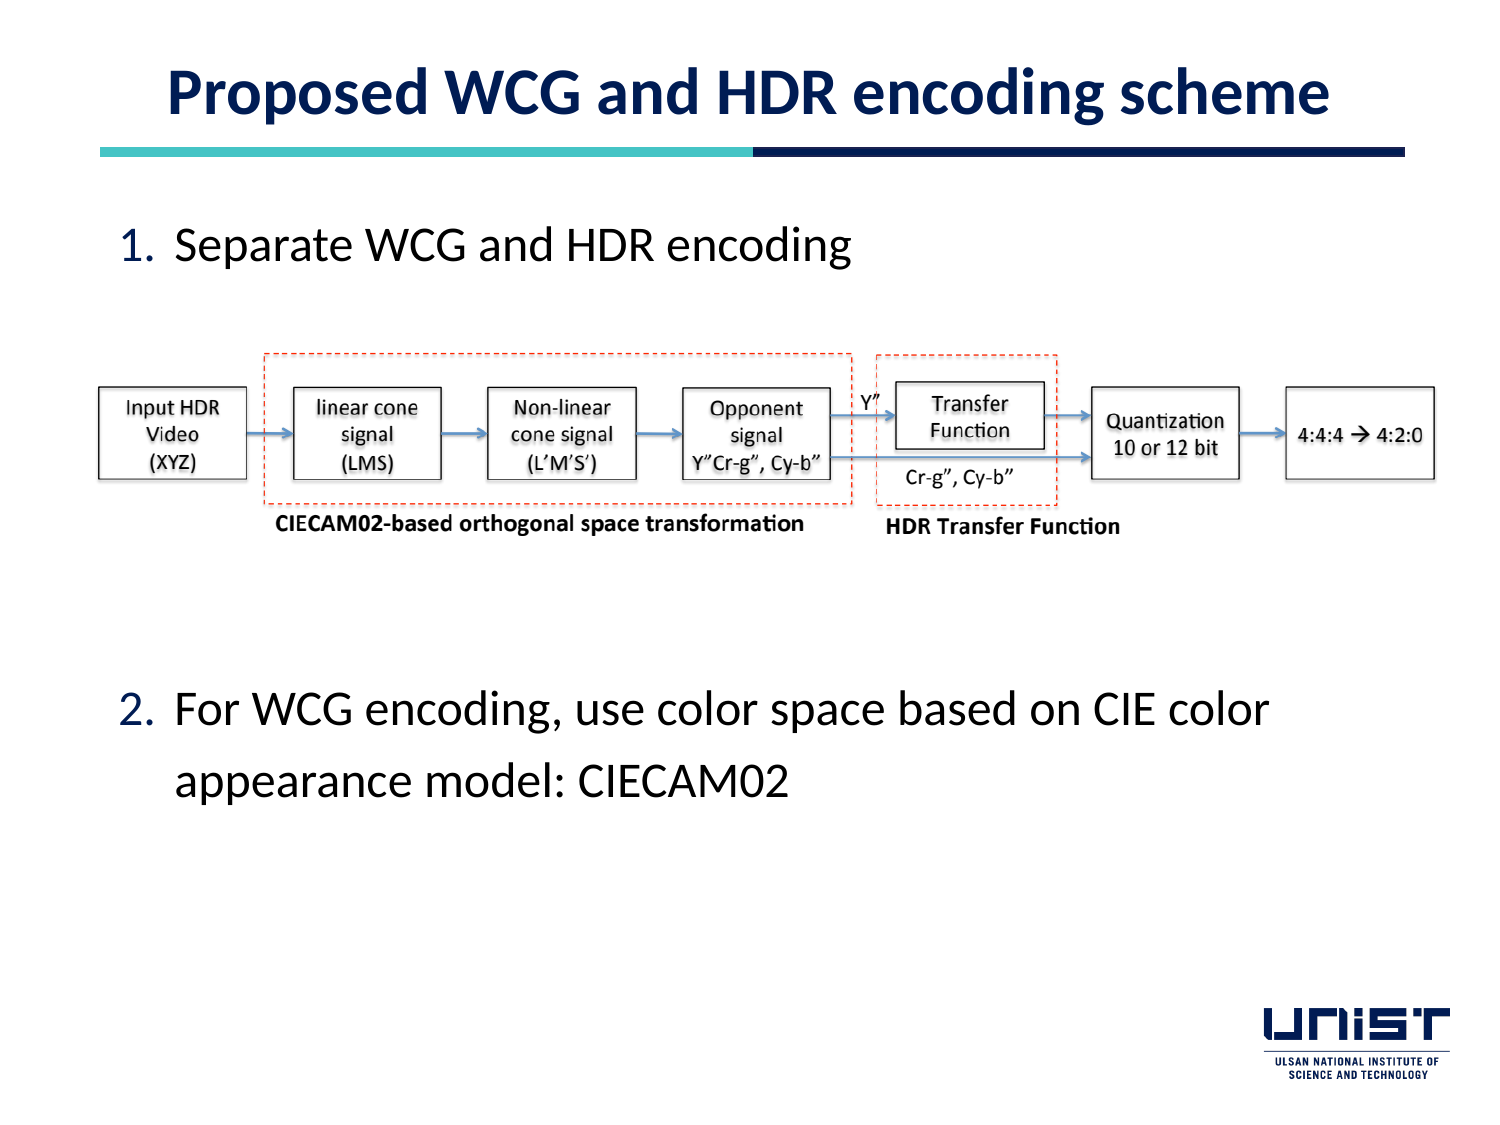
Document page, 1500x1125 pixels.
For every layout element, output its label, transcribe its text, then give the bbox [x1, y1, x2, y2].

list Separate WCG and HDR encoding For WCG encoding, use color space based on CIE color appearance model: CIECAM02 [103, 191, 1397, 350]
picture [93, 350, 1438, 542]
picture [1261, 1003, 1454, 1082]
title Proposed WCG and HDR encoding scheme [103, 157, 1397, 163]
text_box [100, 148, 1404, 156]
list Separate WCG and HDR encoding For WCG encoding, use color space based on CIE color appearance model: CIECAM02 [103, 542, 1397, 990]
title Proposed WCG and HDR encoding scheme [103, 24, 1397, 147]
